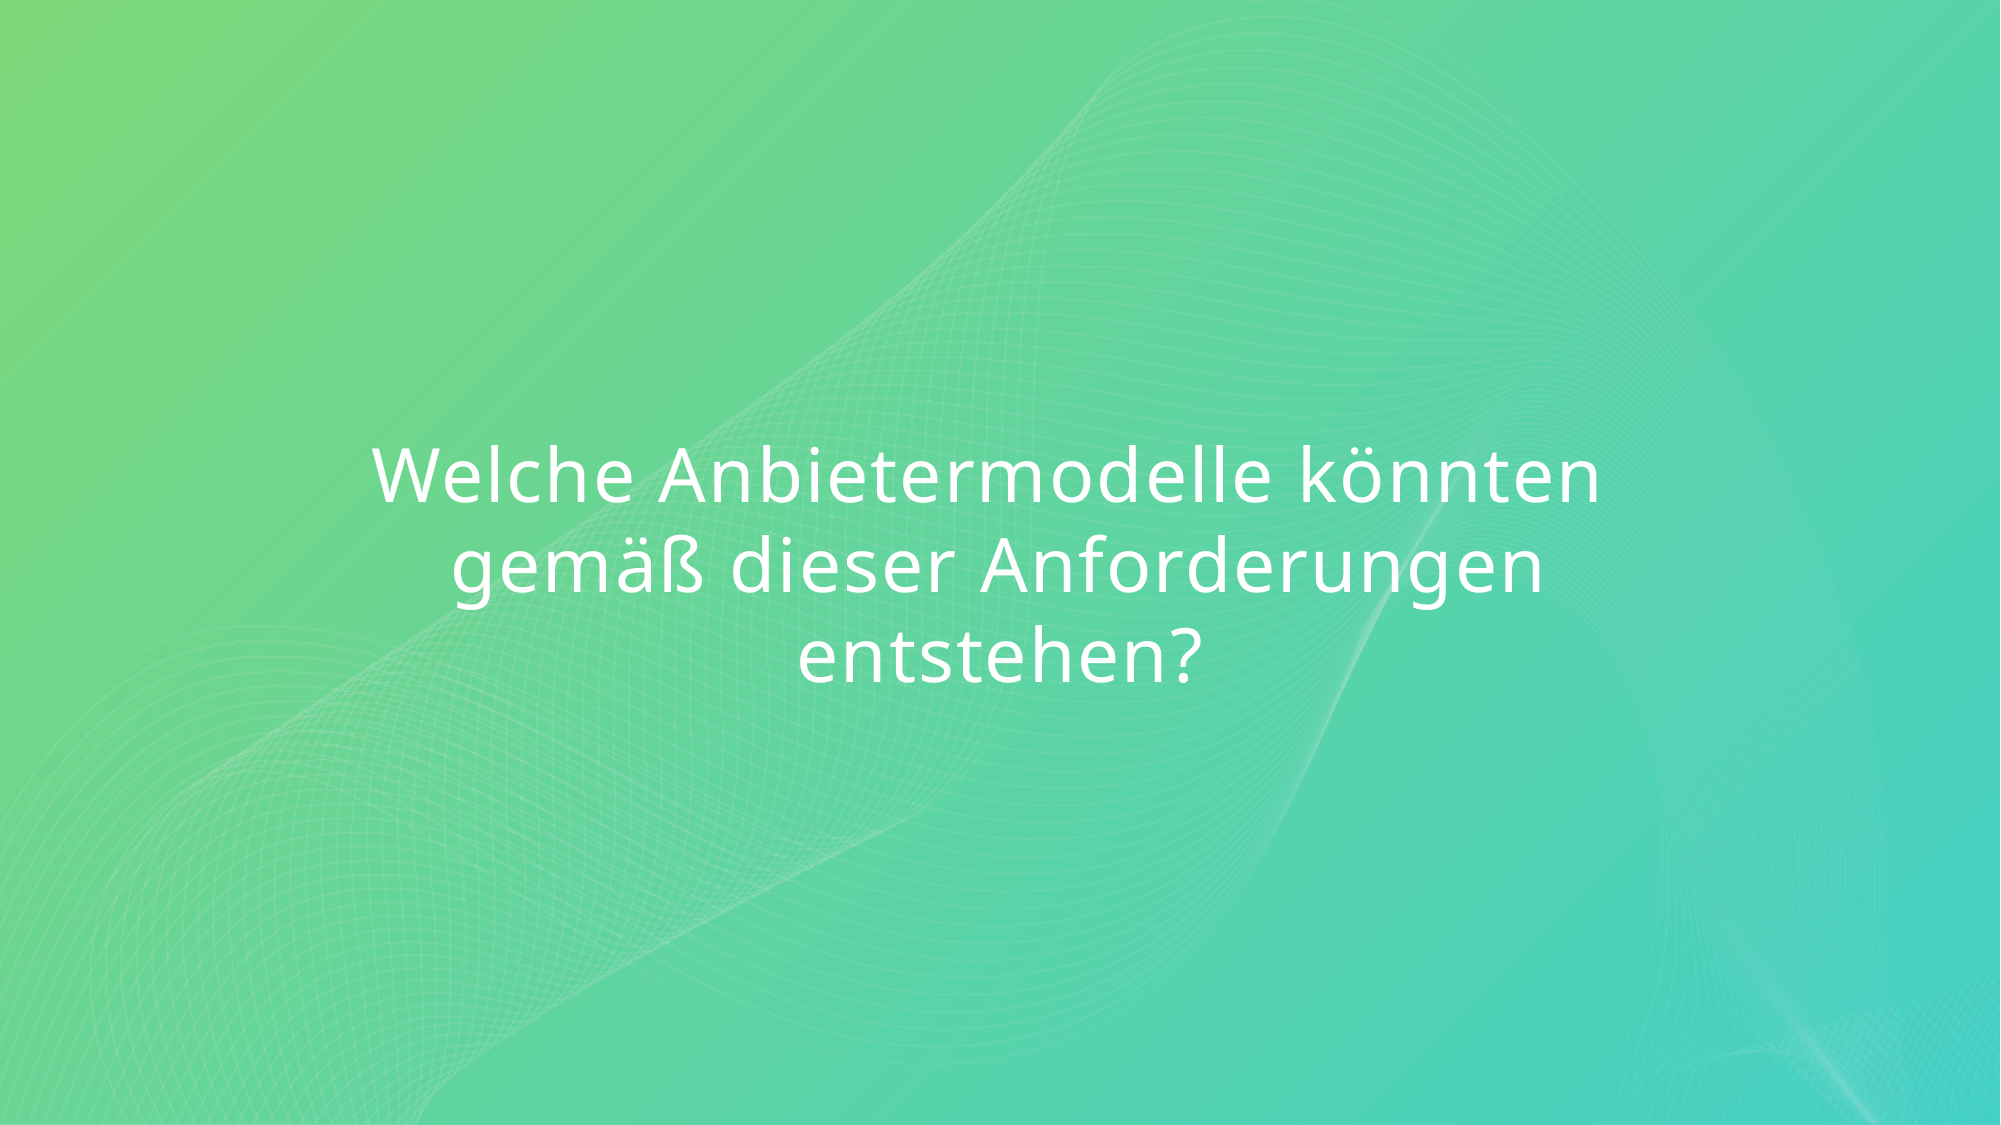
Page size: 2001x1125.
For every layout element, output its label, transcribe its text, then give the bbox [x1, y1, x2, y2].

title Welche Anbietermodelle könnten gemäß dieser Anforderungen entstehen? [222, 464, 1778, 661]
